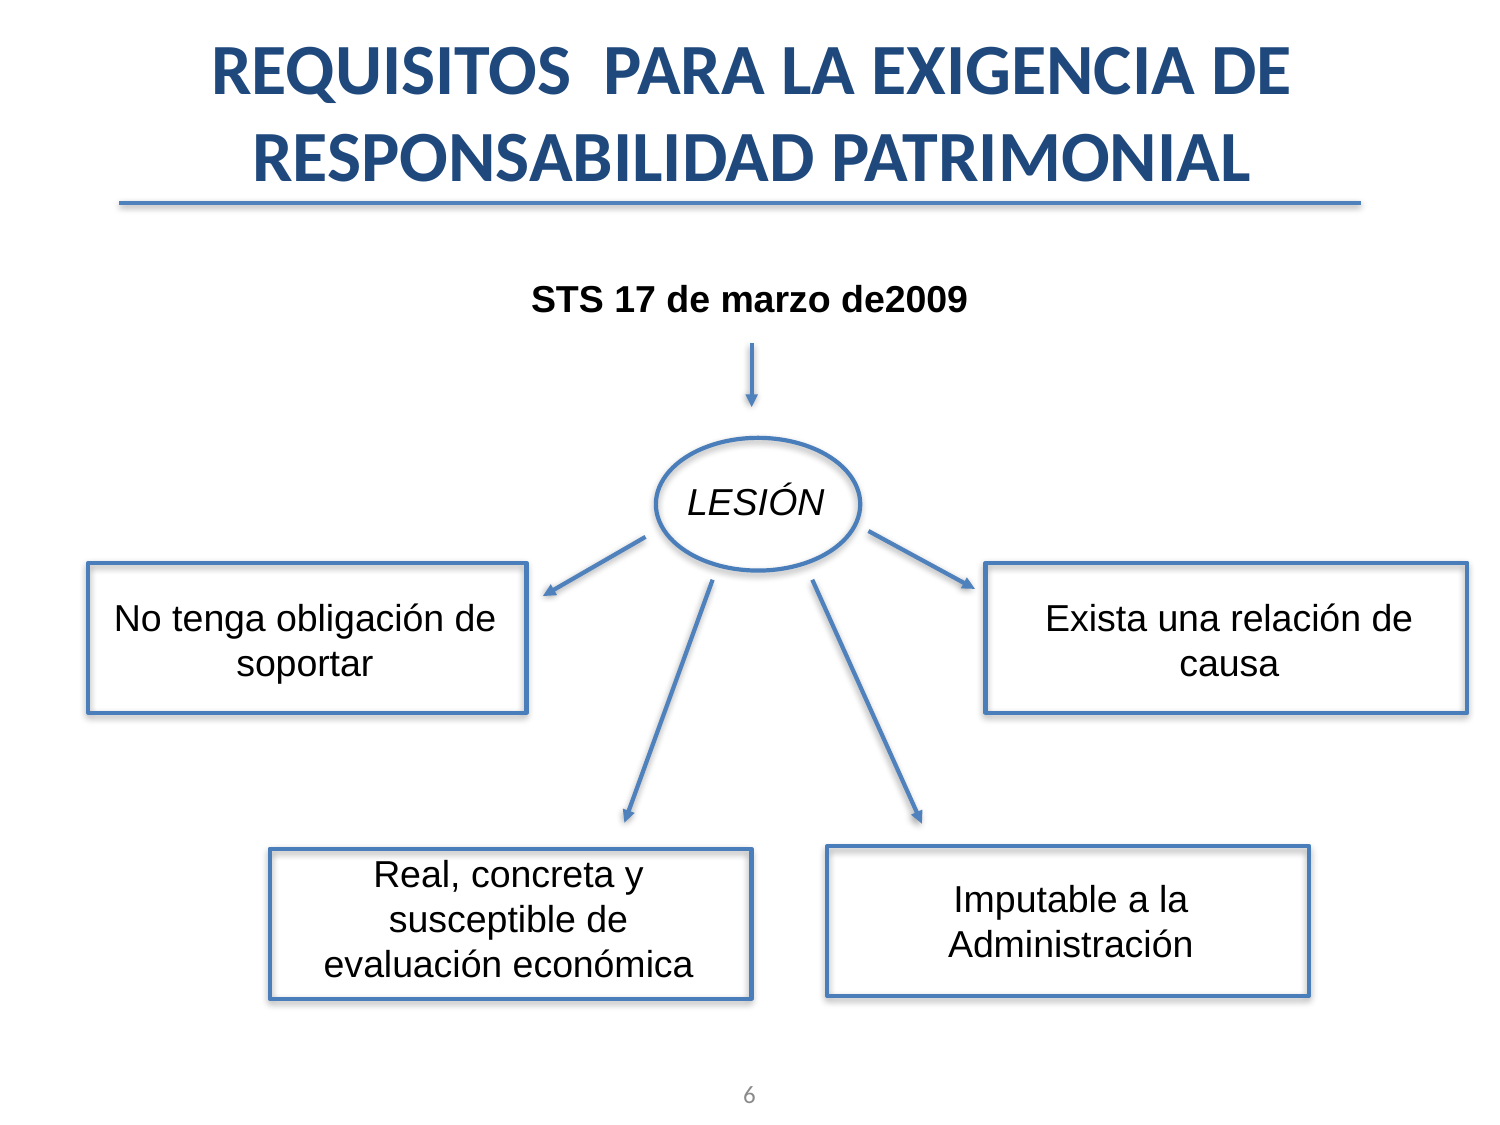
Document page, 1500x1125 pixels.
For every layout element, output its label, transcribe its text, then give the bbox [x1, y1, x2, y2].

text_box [812, 579, 922, 824]
text_box REQUISITOS PARA LA EXIGENCIA DE RESPONSABILIDAD PATRIMONIAL [1, 15, 1500, 203]
text_box [985, 562, 1468, 713]
text_box LESIÓN [144, 290, 1367, 756]
text_box [826, 845, 1310, 997]
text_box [624, 579, 713, 823]
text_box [542, 536, 646, 597]
text_box Real, concreta y susceptible de evaluación económica [283, 843, 734, 847]
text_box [868, 530, 976, 590]
slide_number 6 [0, 1063, 1500, 1124]
text_box [88, 562, 527, 713]
text_box STS 17 de marzo de2009 [516, 268, 984, 373]
text_box [269, 848, 752, 999]
text_box [655, 437, 862, 572]
